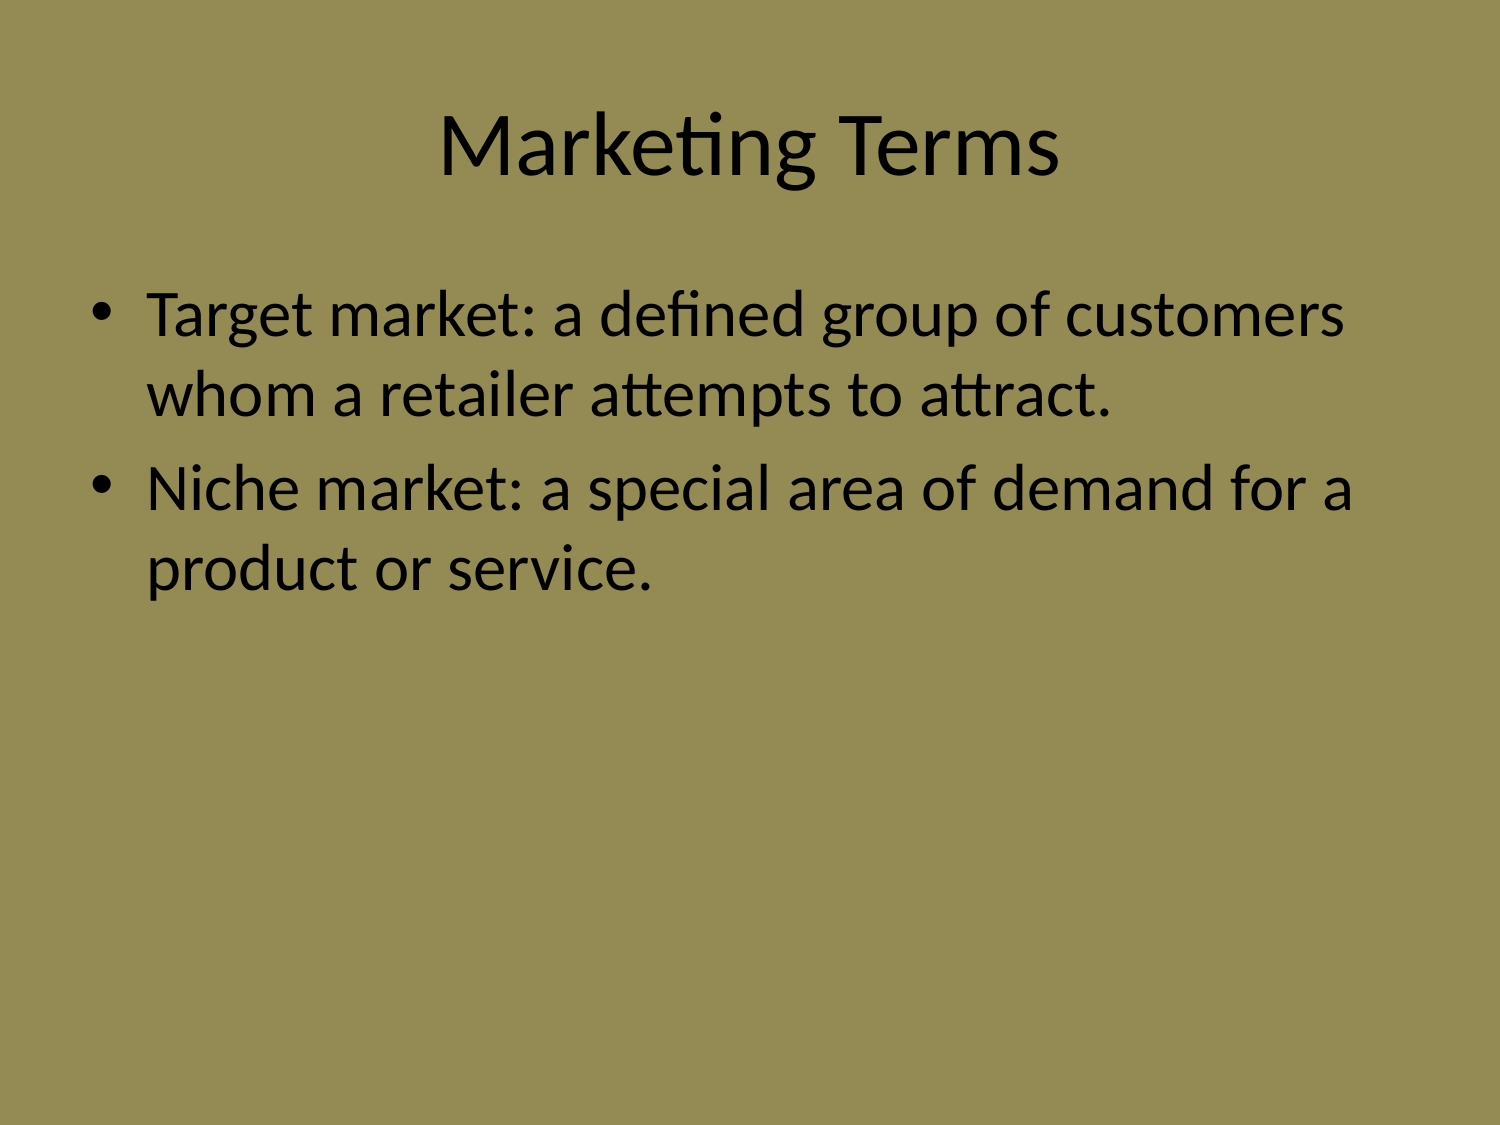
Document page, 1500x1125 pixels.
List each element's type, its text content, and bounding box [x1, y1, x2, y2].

list Target market: a defined group of customers whom a retailer attempts to attract. Niche market: a special area of demand for a product or service. [75, 262, 1425, 1005]
title Marketing Terms [75, 45, 1425, 233]
